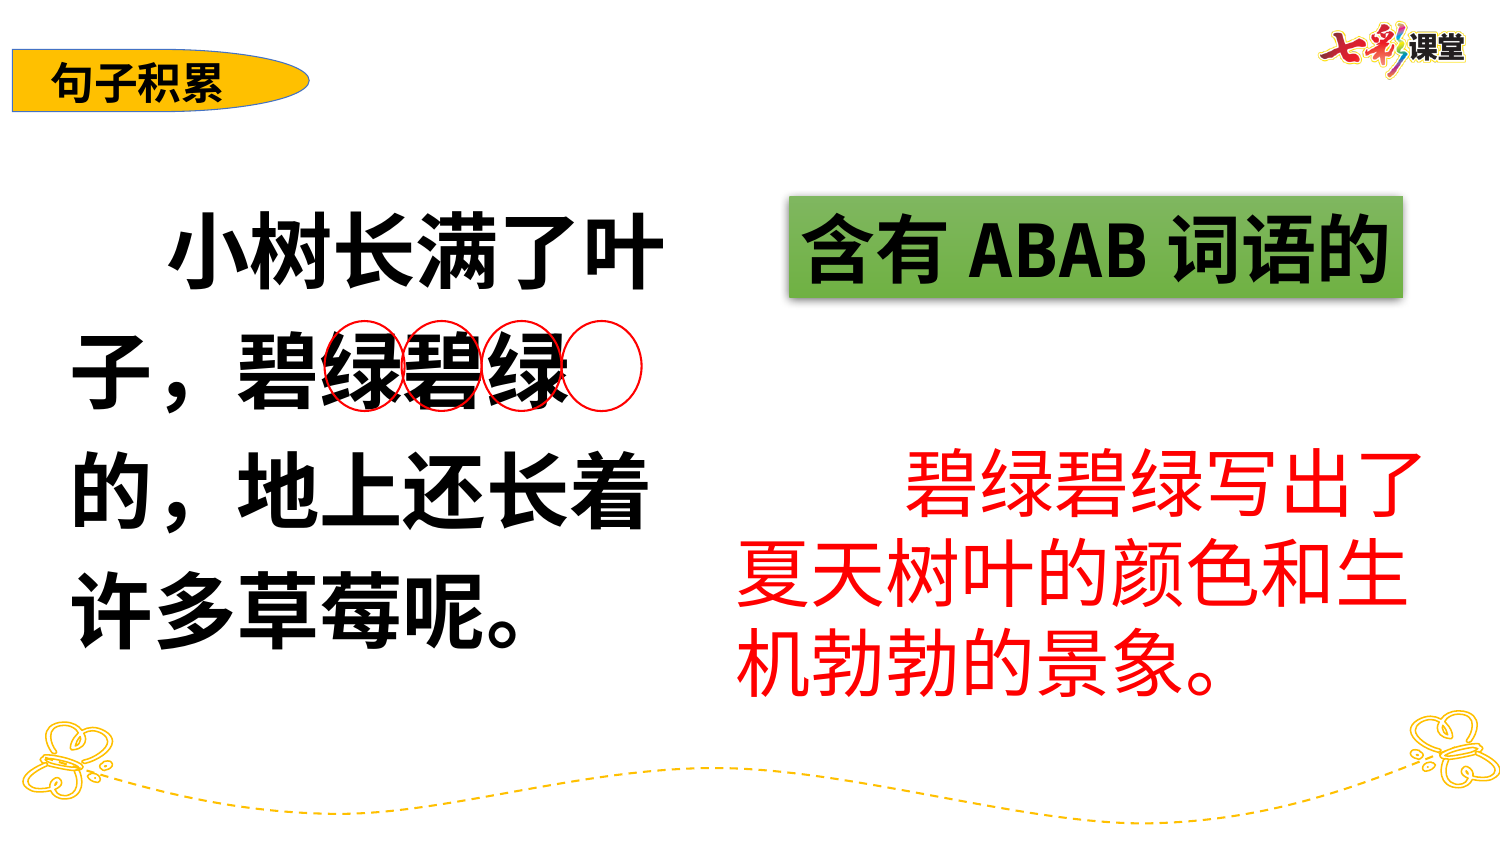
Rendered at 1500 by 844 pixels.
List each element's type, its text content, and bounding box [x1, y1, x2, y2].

text_box 含有ABAB词语的 [789, 196, 1403, 298]
text_box [400, 319, 481, 413]
text_box [323, 319, 403, 413]
text_box [480, 319, 561, 413]
text_box [560, 319, 643, 413]
text_box 小树长满了叶子，碧绿碧绿的，地上还长着许多草莓呢。 [58, 173, 741, 665]
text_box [0, 49, 310, 115]
picture [1316, 20, 1468, 80]
text_box 碧绿碧绿写出了夏天树叶的颜色和生机勃勃的景象。 [721, 429, 1451, 715]
